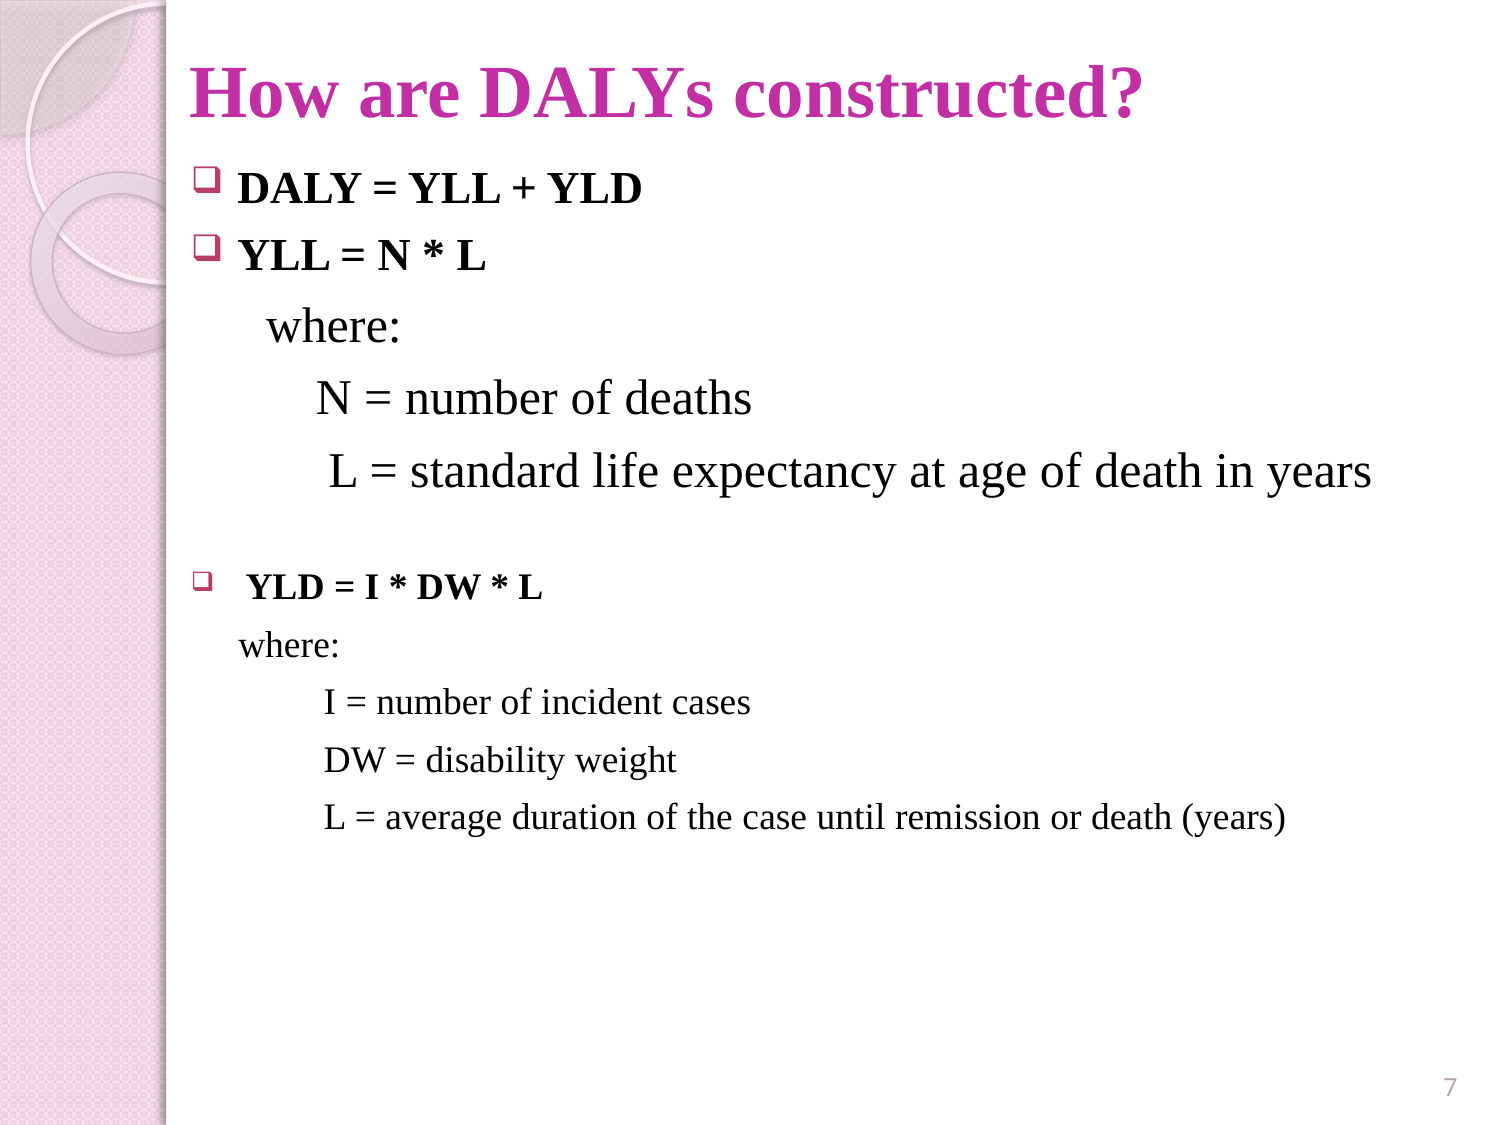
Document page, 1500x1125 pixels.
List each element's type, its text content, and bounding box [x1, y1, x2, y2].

slide_number 7 [1413, 1034, 1488, 1113]
list DALY = YLL + YLD YLL = N * L where: N = number of deaths L = standard life expectancy at age of death in years YLD = I * DW * L where: I = number of incident cases DW = disability weight L = average duration of the case until remission or death (years) [162, 149, 1466, 1025]
title How are DALYs constructed? [174, 0, 1400, 149]
